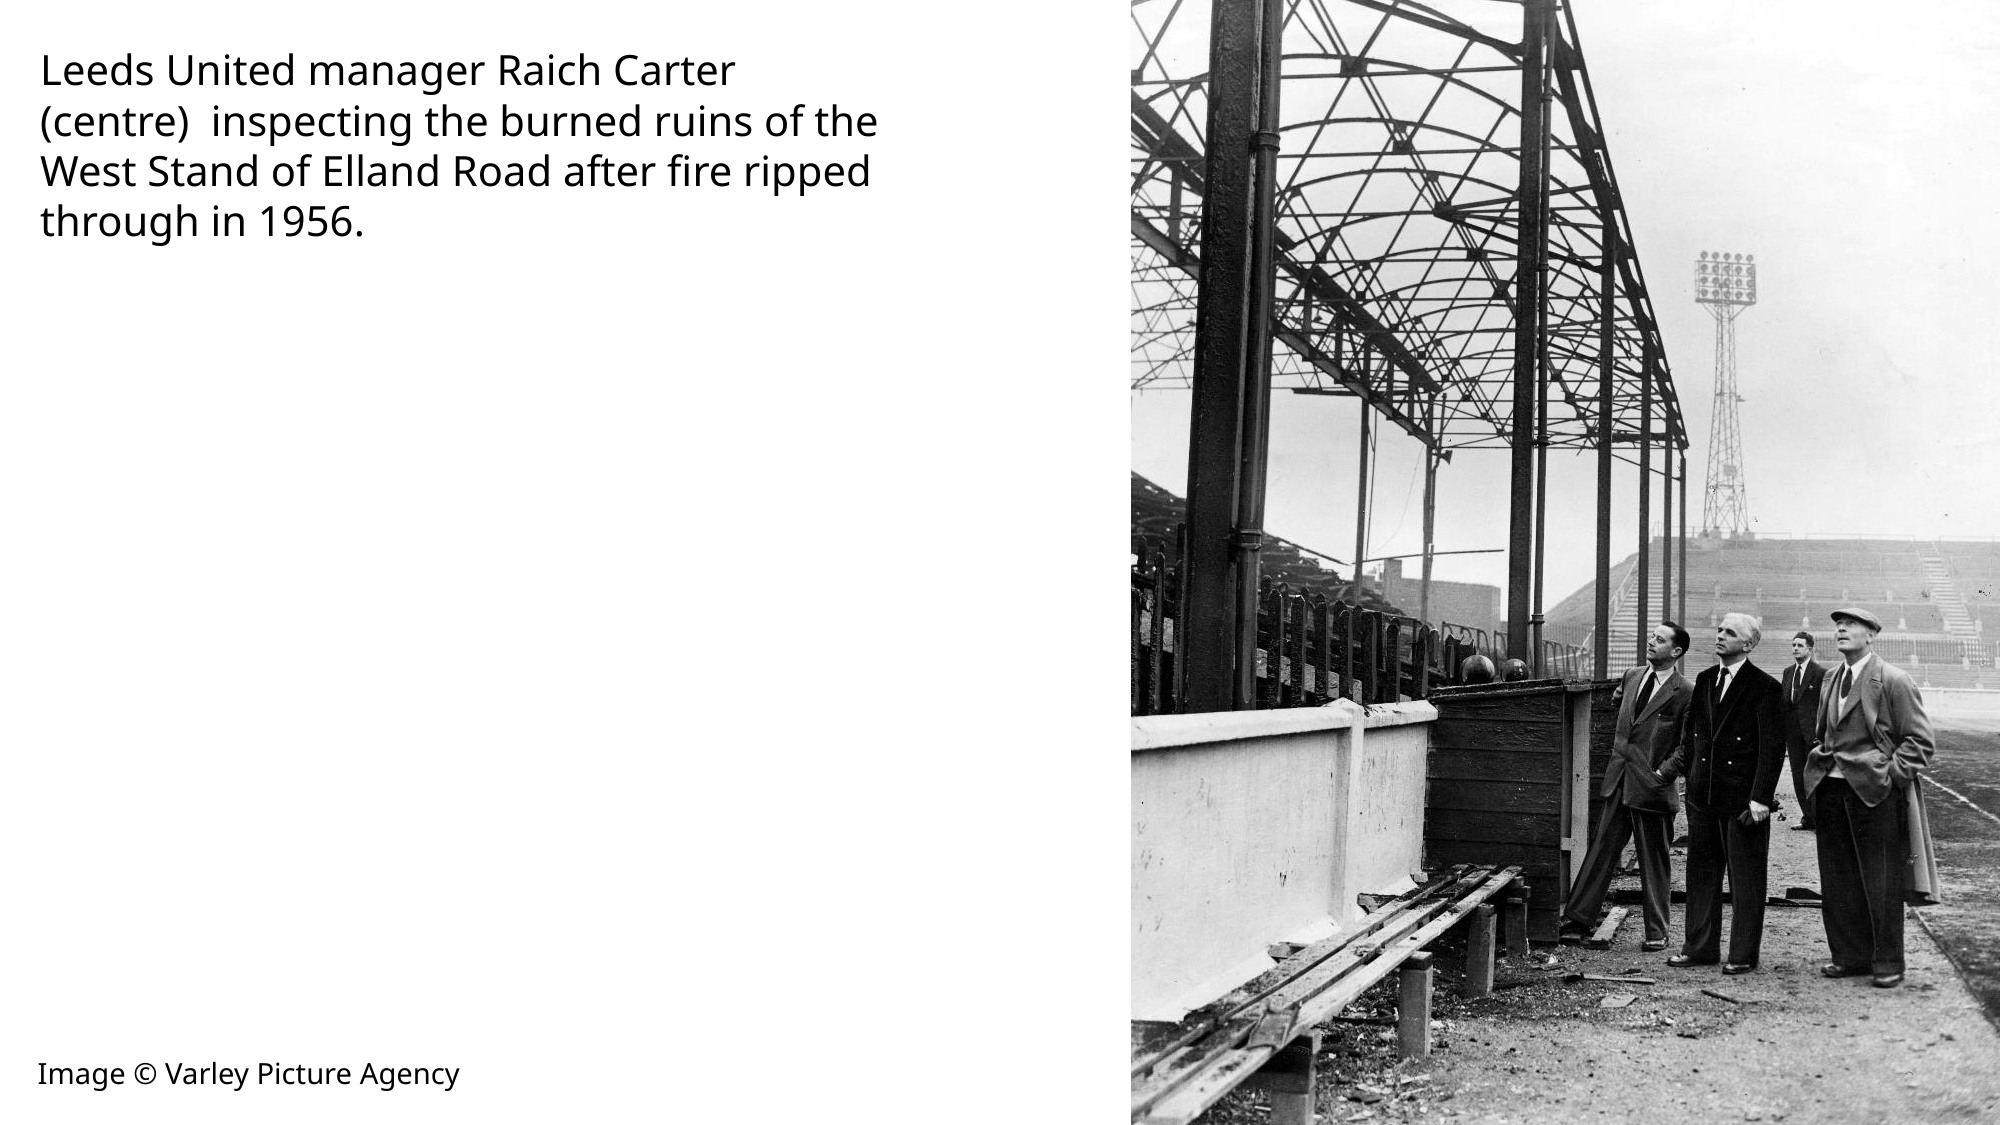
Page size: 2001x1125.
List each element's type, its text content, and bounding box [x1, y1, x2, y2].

picture [1131, 0, 2000, 1125]
text_box Image © Varley Picture Agency [22, 1047, 621, 1098]
text_box Leeds United manager Raich Carter (centre) inspecting the burned ruins of the West Stand of Elland Road after fire ripped through in 1956. [25, 36, 910, 252]
